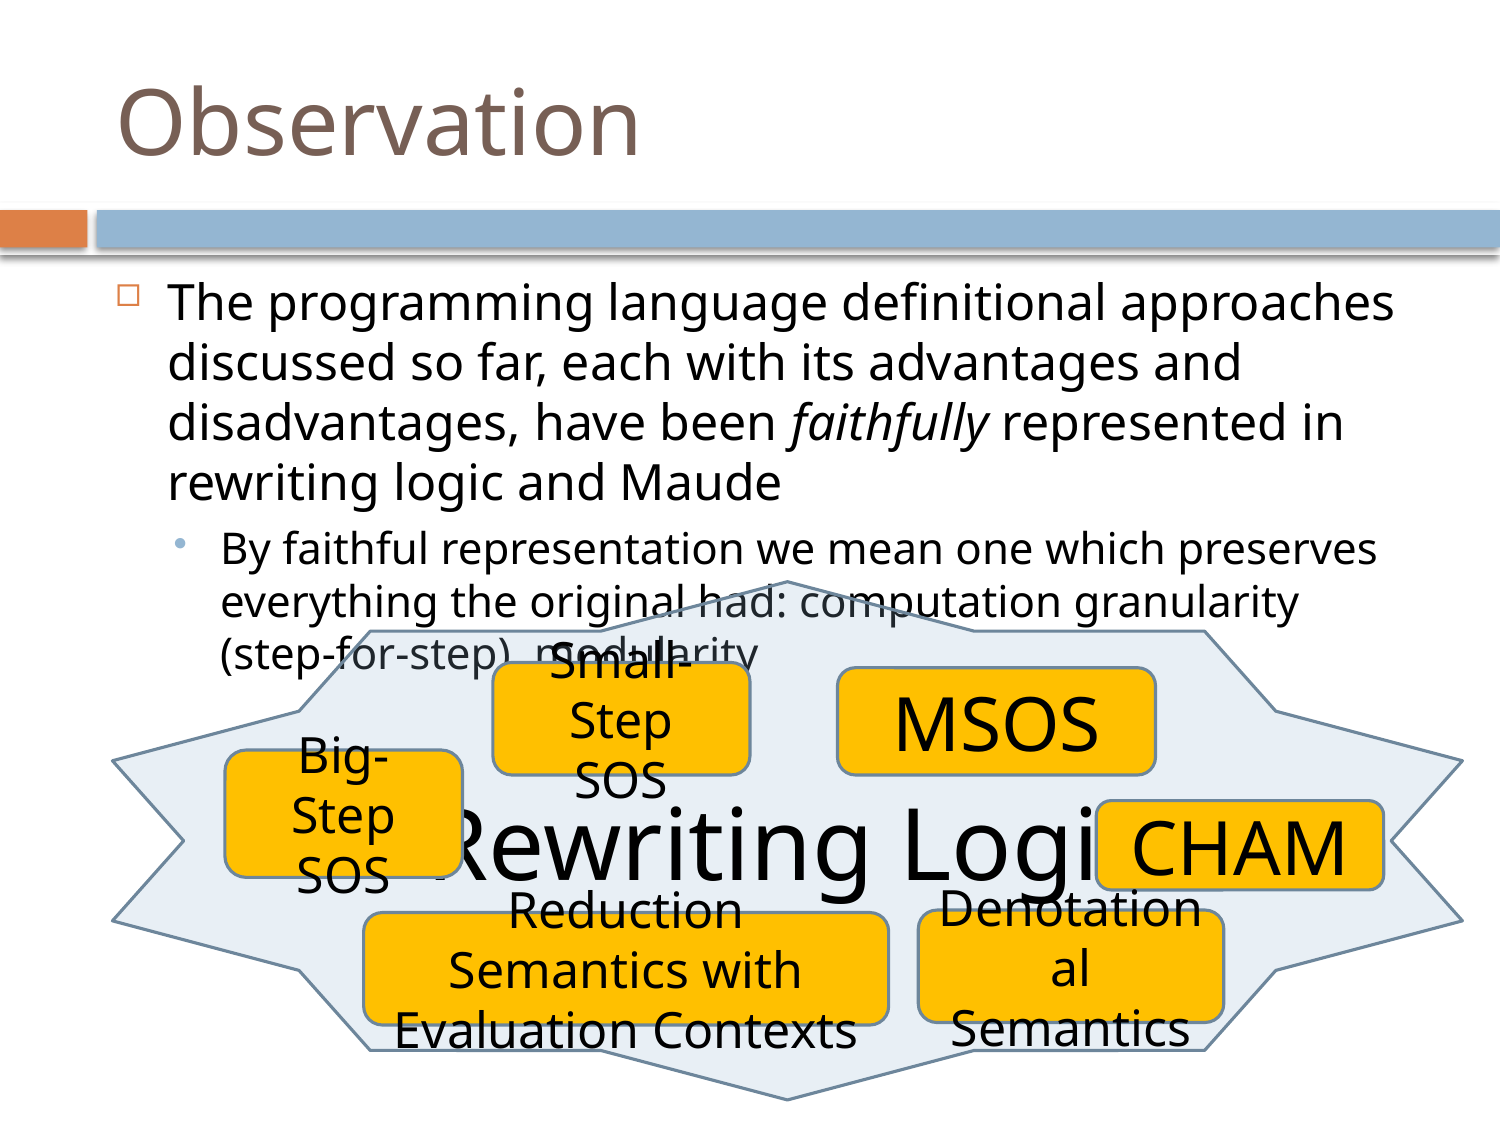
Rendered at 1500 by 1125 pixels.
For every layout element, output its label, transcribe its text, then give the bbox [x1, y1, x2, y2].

list The programming language definitional approaches discussed so far, each with its advantages and disadvantages, have been faithfully represented in rewriting logic and Maude By faithful representation we mean one which preserves everything the original had: computation granularity (step-for-step), modularity [100, 262, 1438, 1000]
title Observation [100, 37, 1438, 200]
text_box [112, 581, 1463, 1101]
